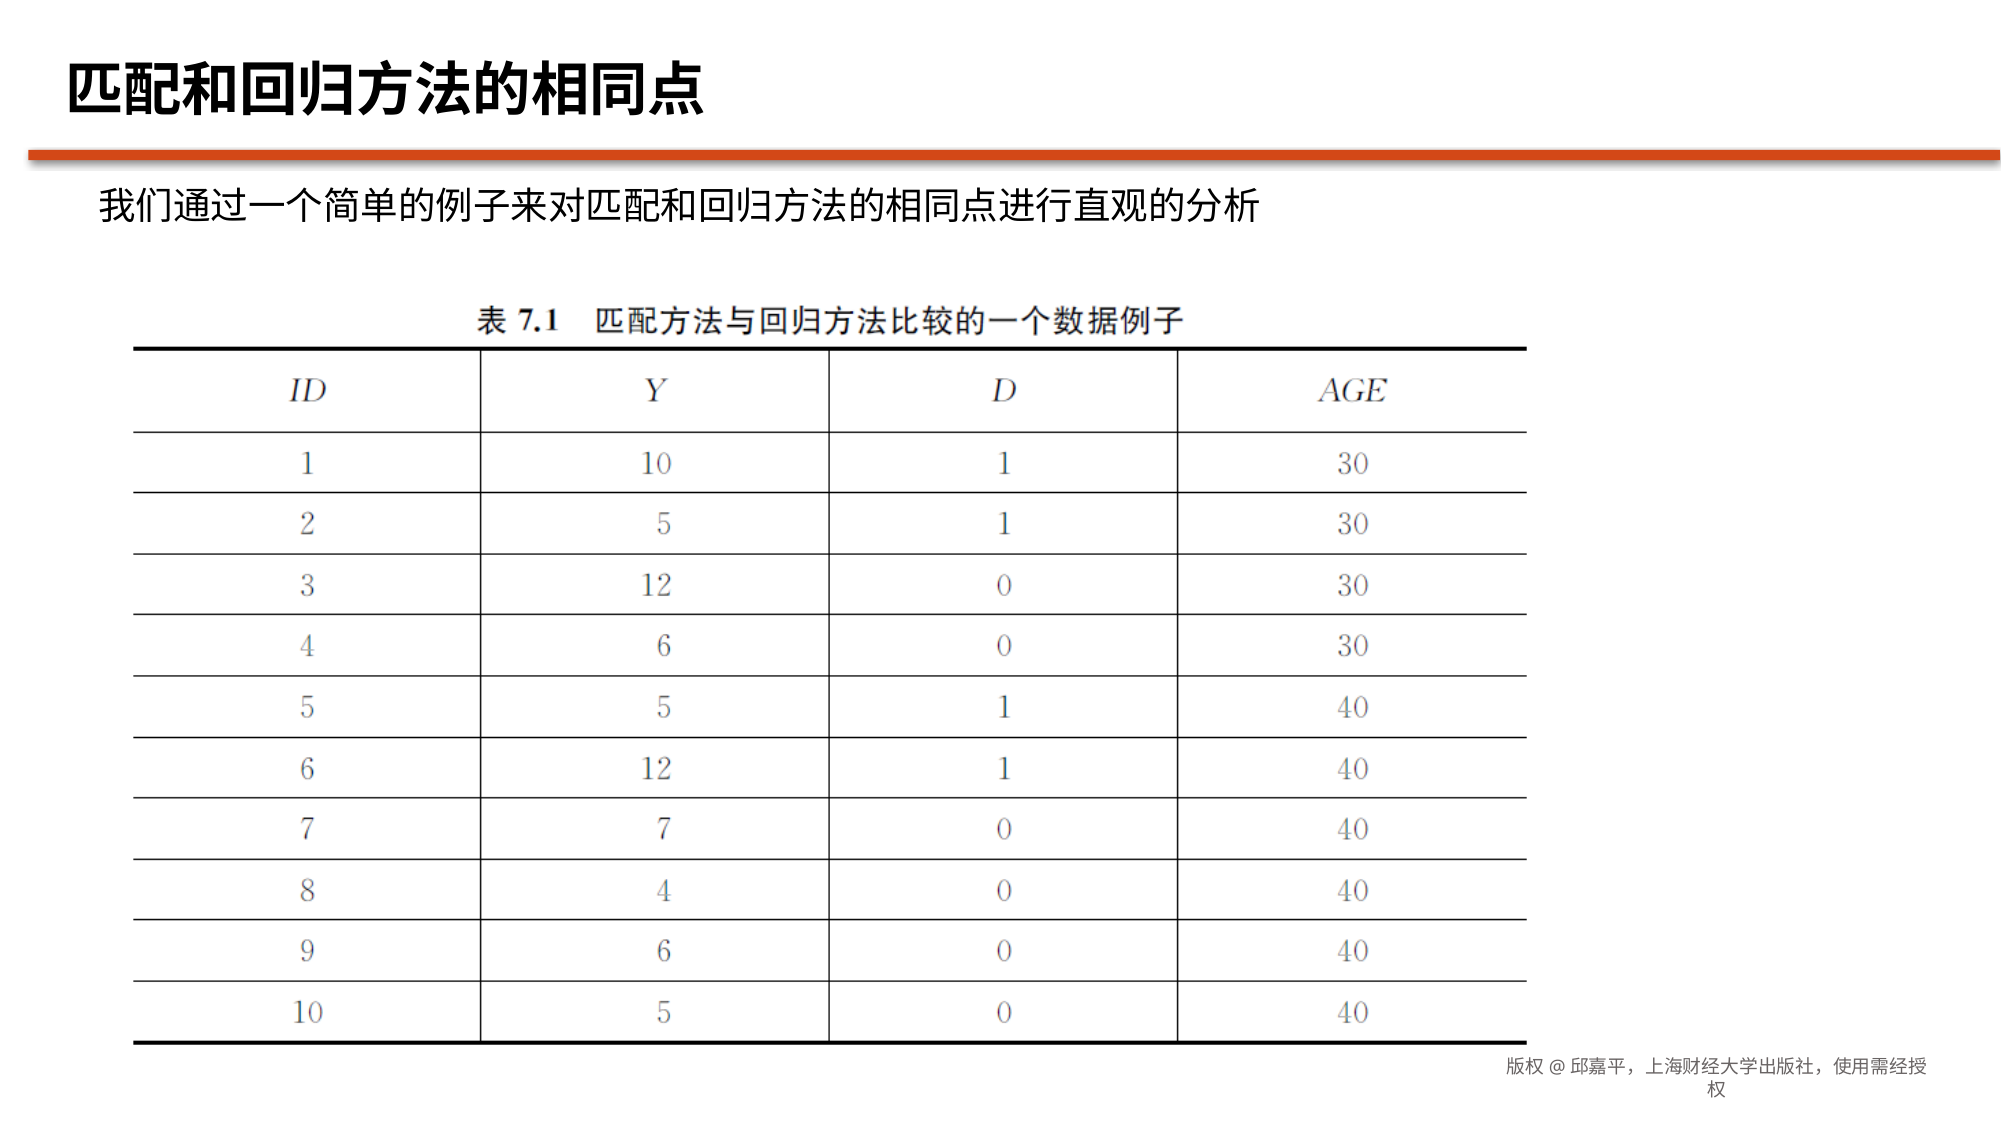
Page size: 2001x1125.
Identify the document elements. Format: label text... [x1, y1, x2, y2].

footer 版权@邱嘉平，上海财经大学出版社，使用需经授权 [1483, 1046, 1950, 1109]
picture [133, 299, 1541, 1070]
title 匹配和回归方法的相同点 [50, 50, 1825, 138]
list 我们通过一个简单的例子来对匹配和回归方法的相同点进行直观的分析 [83, 174, 1867, 1032]
